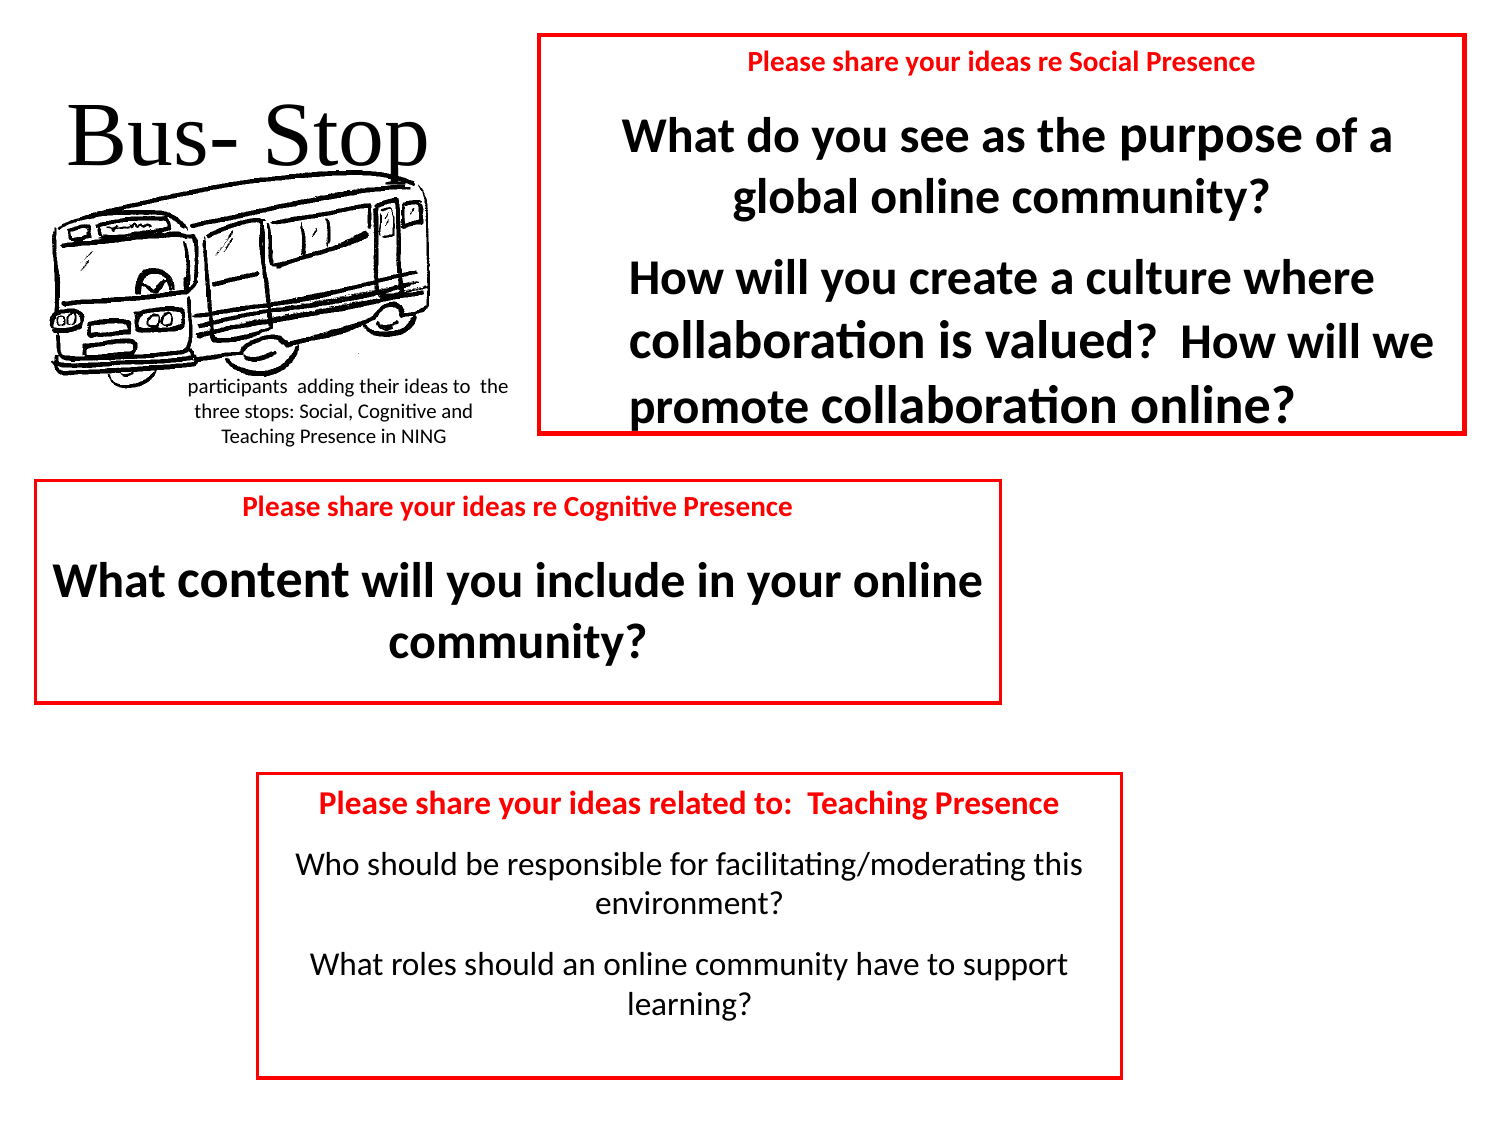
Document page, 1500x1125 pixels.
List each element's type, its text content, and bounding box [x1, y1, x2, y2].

title Bus- Stop [0, 34, 746, 223]
text_box Please share your ideas re Cognitive Presence What content will you include in your online community? [35, 480, 1001, 703]
text_box participants adding their ideas to the three stops: Social, Cognitive and Teaching Presence in NING [140, 316, 528, 504]
text_box Please share your ideas re Social Presence What do you see as the purpose of a global online community? How will you create a culture where collaboration is valued? How will we promote collaboration online? [539, 35, 1465, 434]
picture [34, 163, 434, 400]
text_box Please share your ideas related to: Teaching Presence Who should be responsible for facilitating/moderating this environment? What roles should an online community have to support learning? [257, 773, 1122, 1079]
